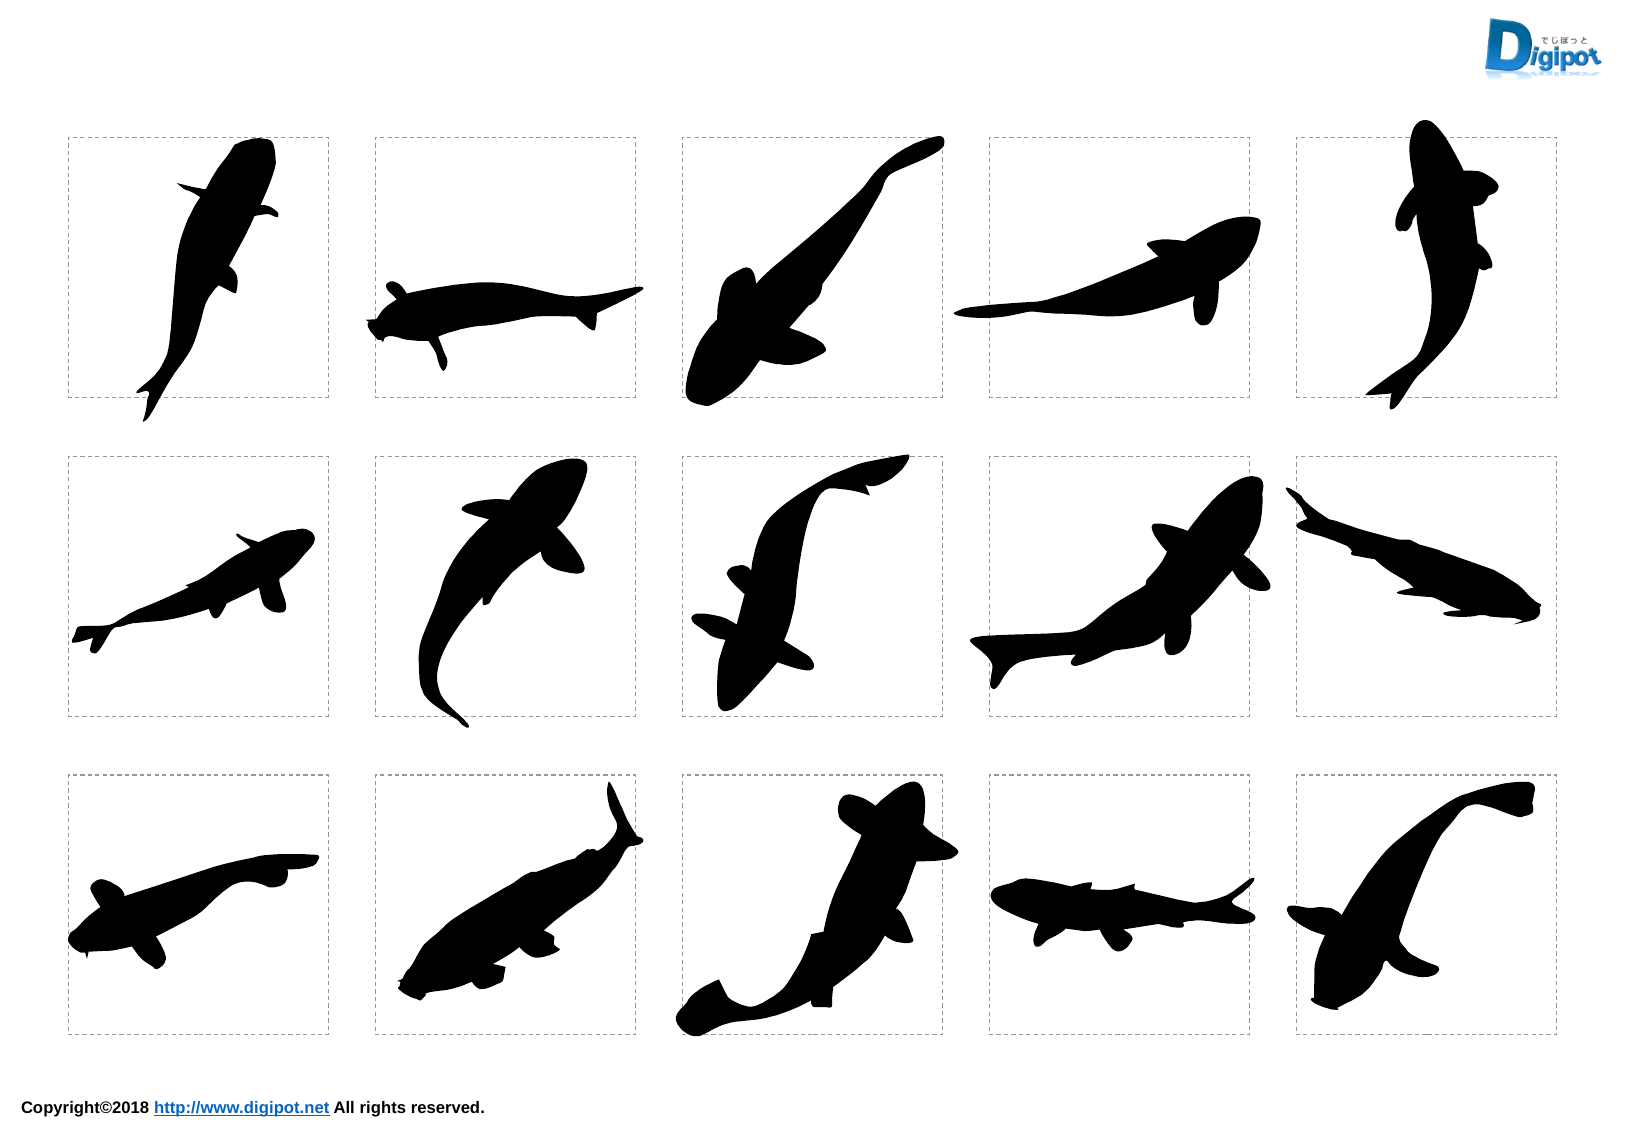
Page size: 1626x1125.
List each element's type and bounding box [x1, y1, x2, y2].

text_box [71, 528, 315, 654]
text_box [1365, 120, 1499, 410]
text_box [418, 458, 588, 728]
text_box [990, 877, 1256, 952]
text_box [365, 281, 644, 371]
text_box [970, 476, 1271, 689]
text_box [1286, 781, 1535, 1010]
text_box [397, 781, 644, 1001]
text_box [685, 136, 945, 406]
text_box [68, 854, 320, 970]
text_box [1285, 487, 1541, 625]
text_box [691, 454, 910, 712]
text_box [953, 216, 1261, 326]
text_box [675, 781, 959, 1037]
text_box [136, 138, 279, 422]
picture [1485, 18, 1602, 82]
